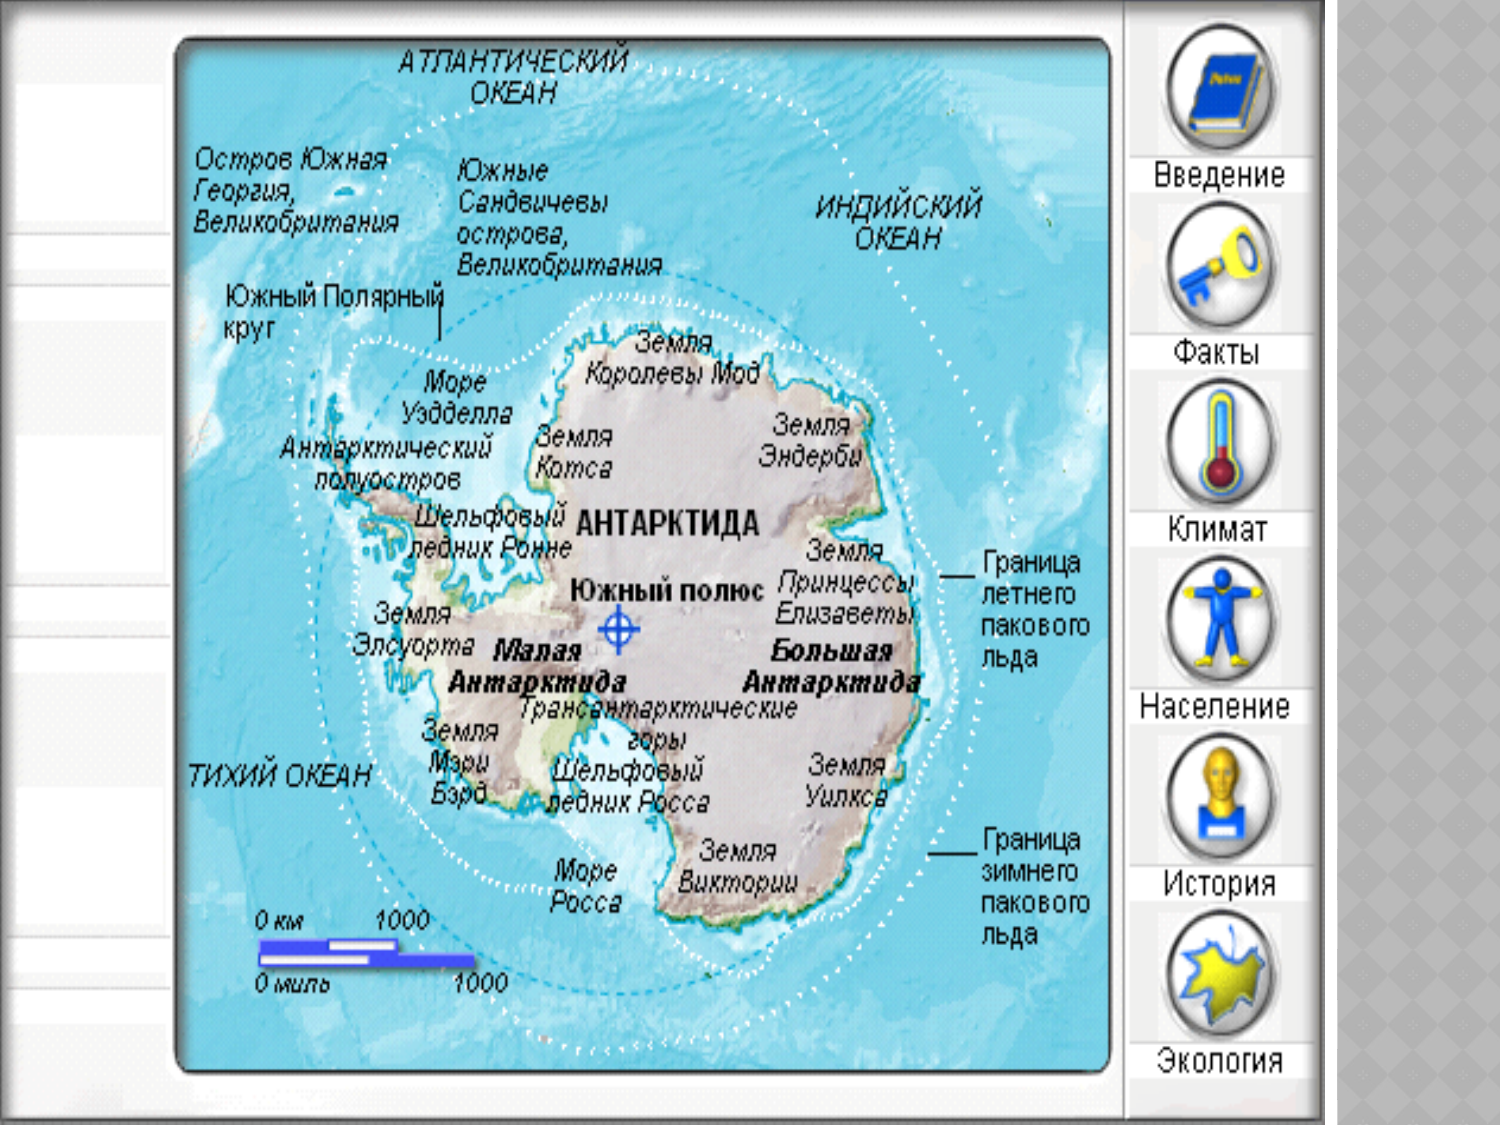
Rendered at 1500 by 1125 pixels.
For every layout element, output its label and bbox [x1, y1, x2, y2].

picture [0, 0, 1325, 1125]
